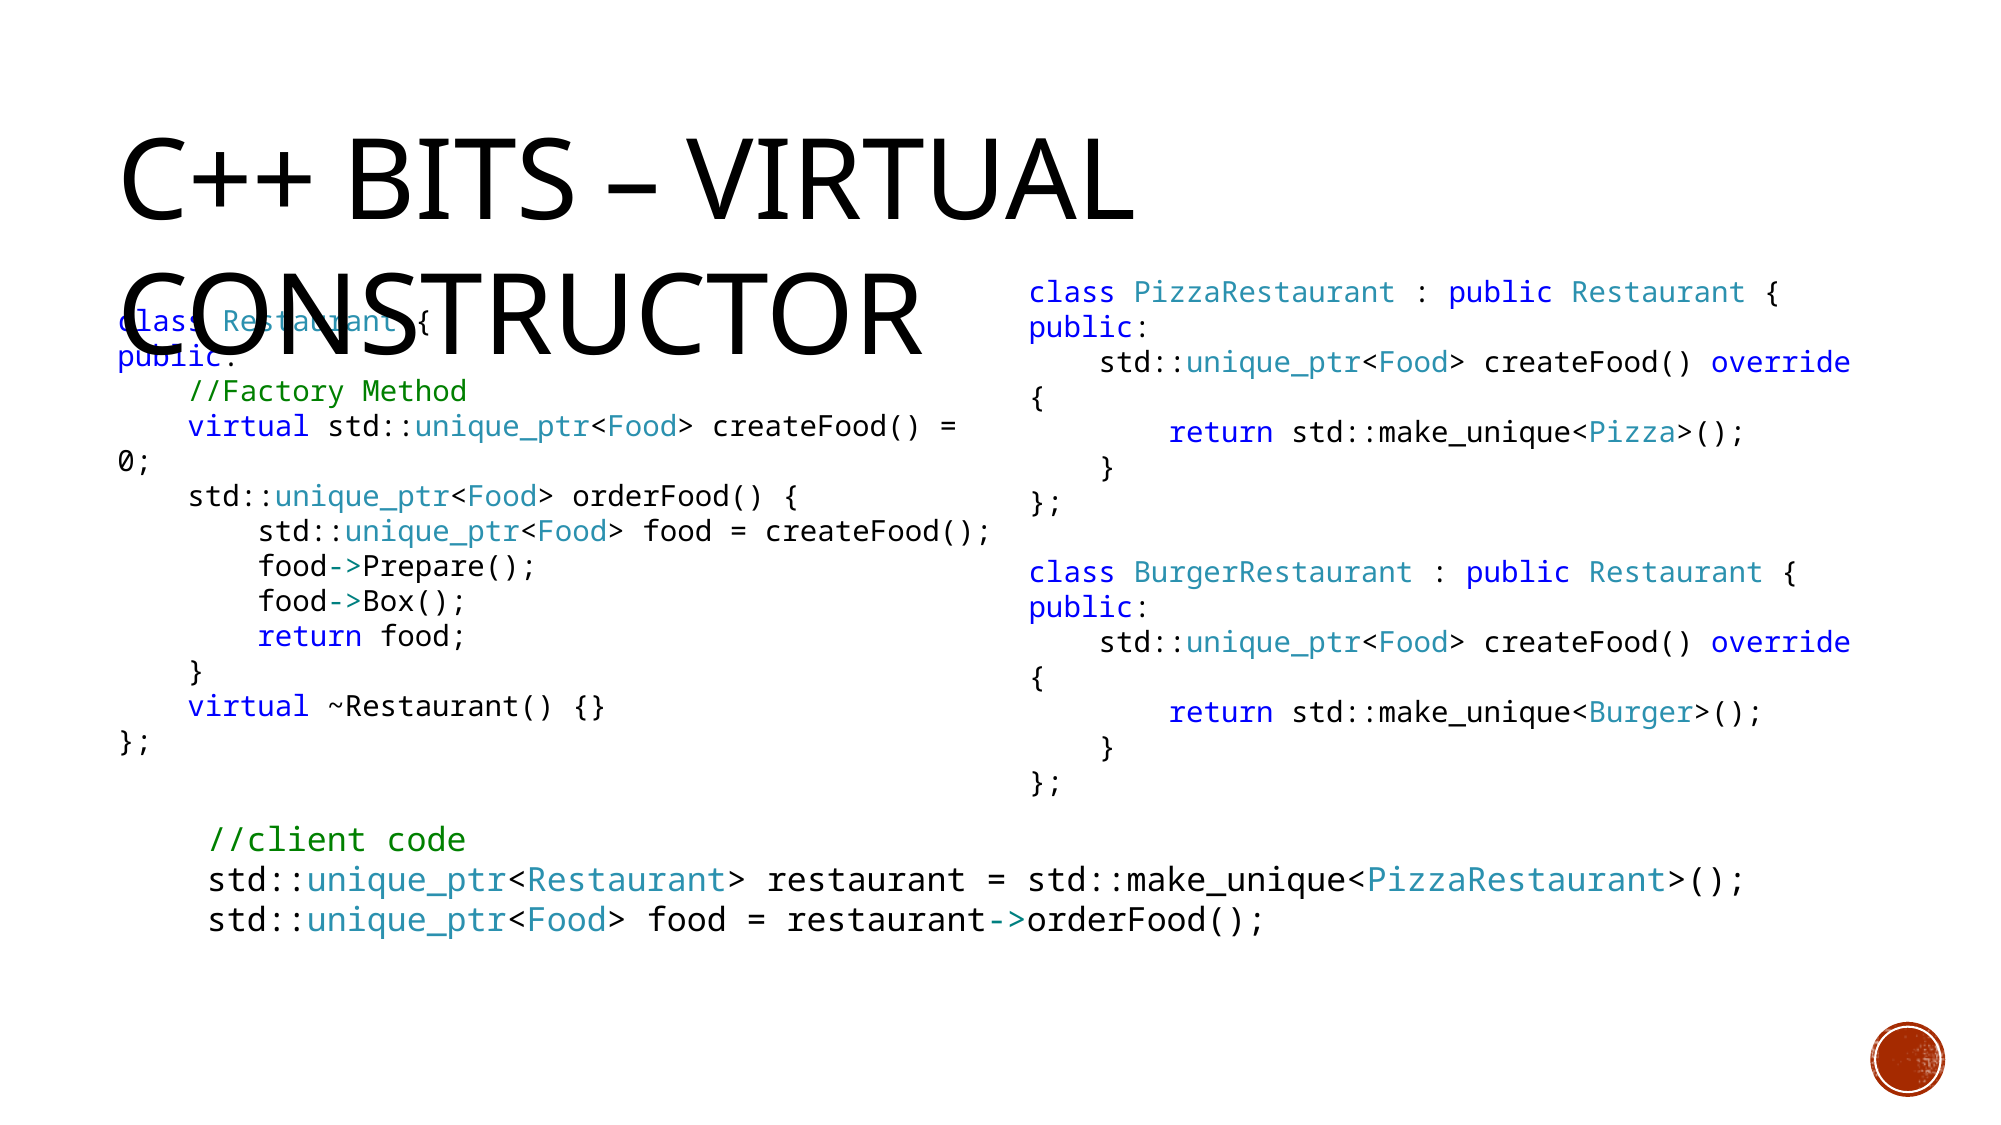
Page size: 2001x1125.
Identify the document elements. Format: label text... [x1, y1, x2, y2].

text_box //client code std::unique_ptr<Restaurant> restaurant = std::make_unique<PizzaRestaurant>(); std::unique_ptr<Food> food = restaurant->orderFood(); [192, 811, 1915, 946]
text_box C++ bits – virtual constructor [102, 99, 1844, 385]
text_box class Restaurant { public: //Factory Method virtual std::unique_ptr<Food> createFood() = 0; std::unique_ptr<Food> orderFood() { std::unique_ptr<Food> food = createFood(); food->Prepare(); food->Box(); return food; } virtual ~Restaurant() {} }; [102, 385, 1013, 765]
text_box class PizzaRestaurant : public Restaurant { public: std::unique_ptr<Food> createFood() override { return std::make_unique<Pizza>(); } }; class BurgerRestaurant : public Restaurant { public: std::unique_ptr<Food> createFood() override { return std::make_unique<Burger>(); } }; [1013, 265, 1873, 806]
